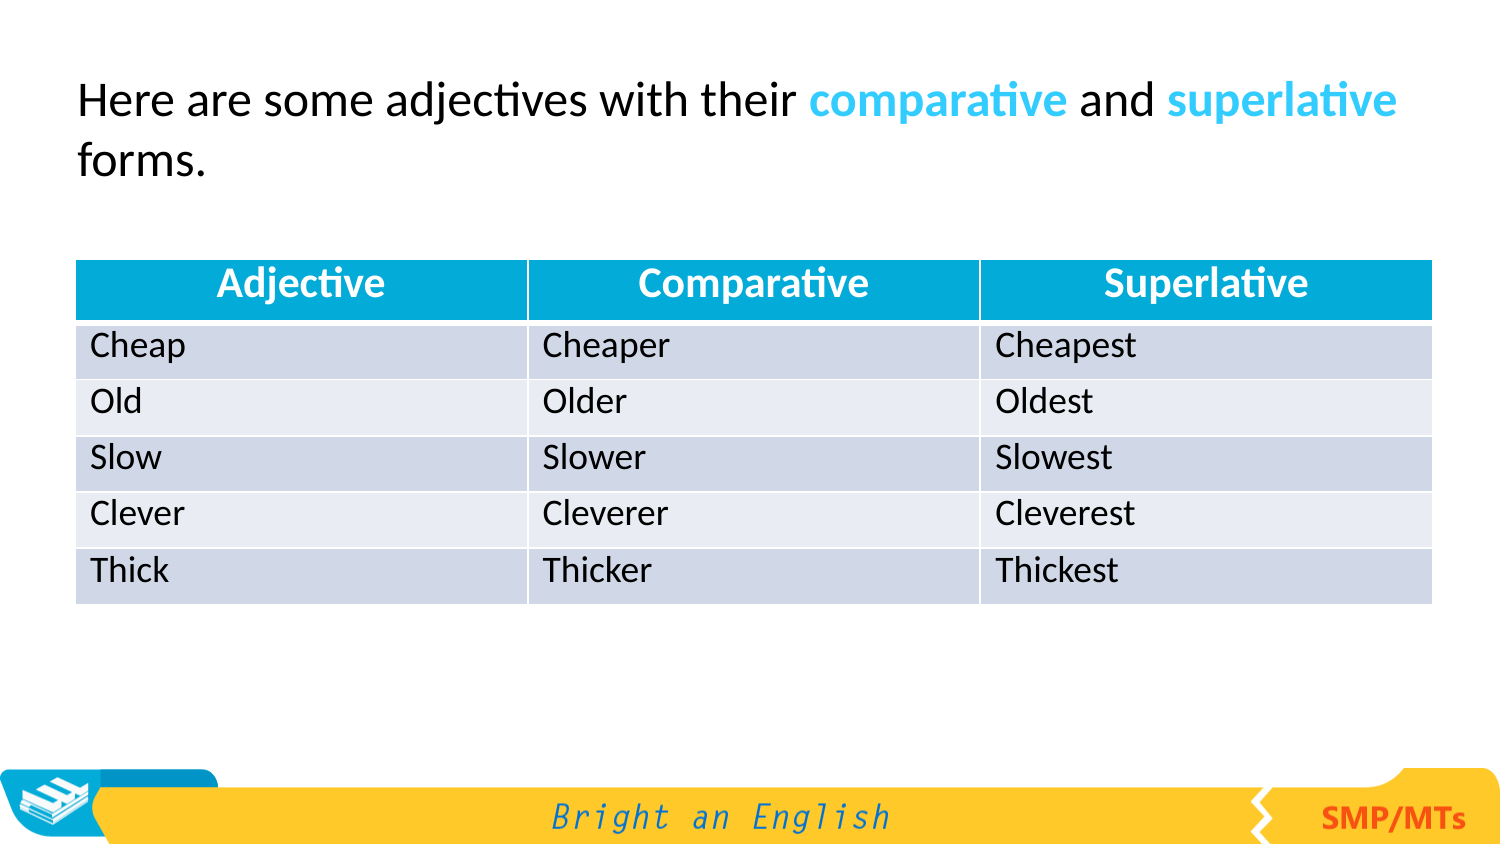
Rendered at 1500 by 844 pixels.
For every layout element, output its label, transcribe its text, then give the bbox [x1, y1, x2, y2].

table_header Adjective [76, 260, 527, 320]
table_cell Older [529, 380, 979, 435]
table_cell Cheaper [529, 326, 979, 379]
table_header Comparative [529, 260, 979, 320]
table_cell Thickest [981, 549, 1432, 604]
table_cell Oldest [981, 380, 1432, 435]
table_cell Thick [76, 549, 527, 604]
table_cell Slower [529, 437, 979, 491]
table_cell Slowest [981, 437, 1432, 491]
table_cell Cleverer [529, 493, 979, 547]
table_cell Old [76, 380, 527, 435]
table_header Superlative [981, 260, 1432, 320]
picture [20, 778, 88, 823]
table_cell Slow [76, 437, 527, 491]
table_cell Thicker [529, 549, 979, 604]
table_cell Cleverest [981, 493, 1432, 547]
table_cell Cheap [76, 326, 527, 379]
picture [0, 768, 1500, 844]
table_cell Cheapest [981, 326, 1432, 379]
text_box Here are some adjectives with their comparative and superlative forms. [62, 59, 1463, 194]
table_cell Clever [76, 493, 527, 547]
